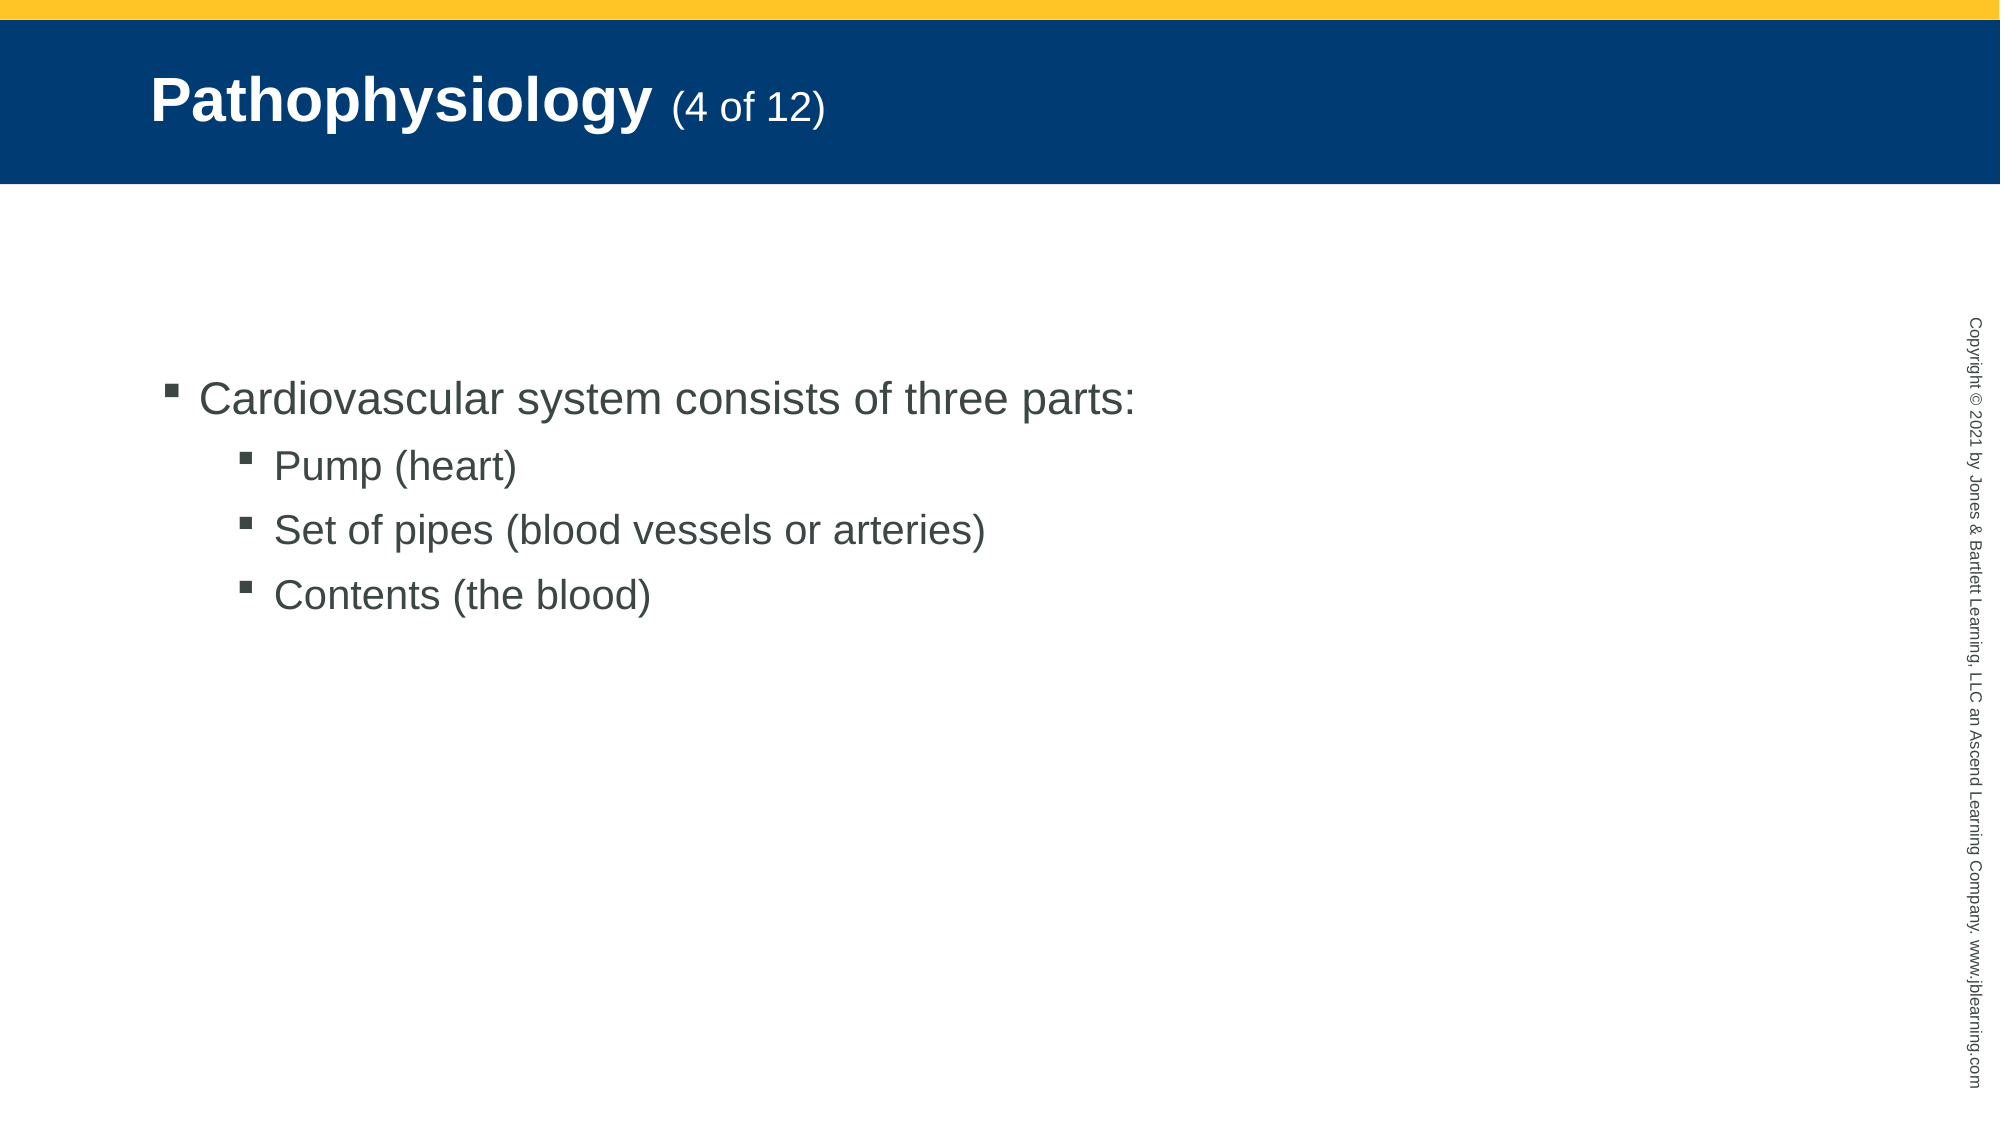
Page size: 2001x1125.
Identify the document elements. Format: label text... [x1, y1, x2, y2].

title Pathophysiology (4 of 12) [0, 19, 2000, 185]
list Cardiovascular system consists of three parts: Pump (heart) Set of pipes (blood vessels or arteries) Contents (the blood) [146, 361, 1859, 1016]
